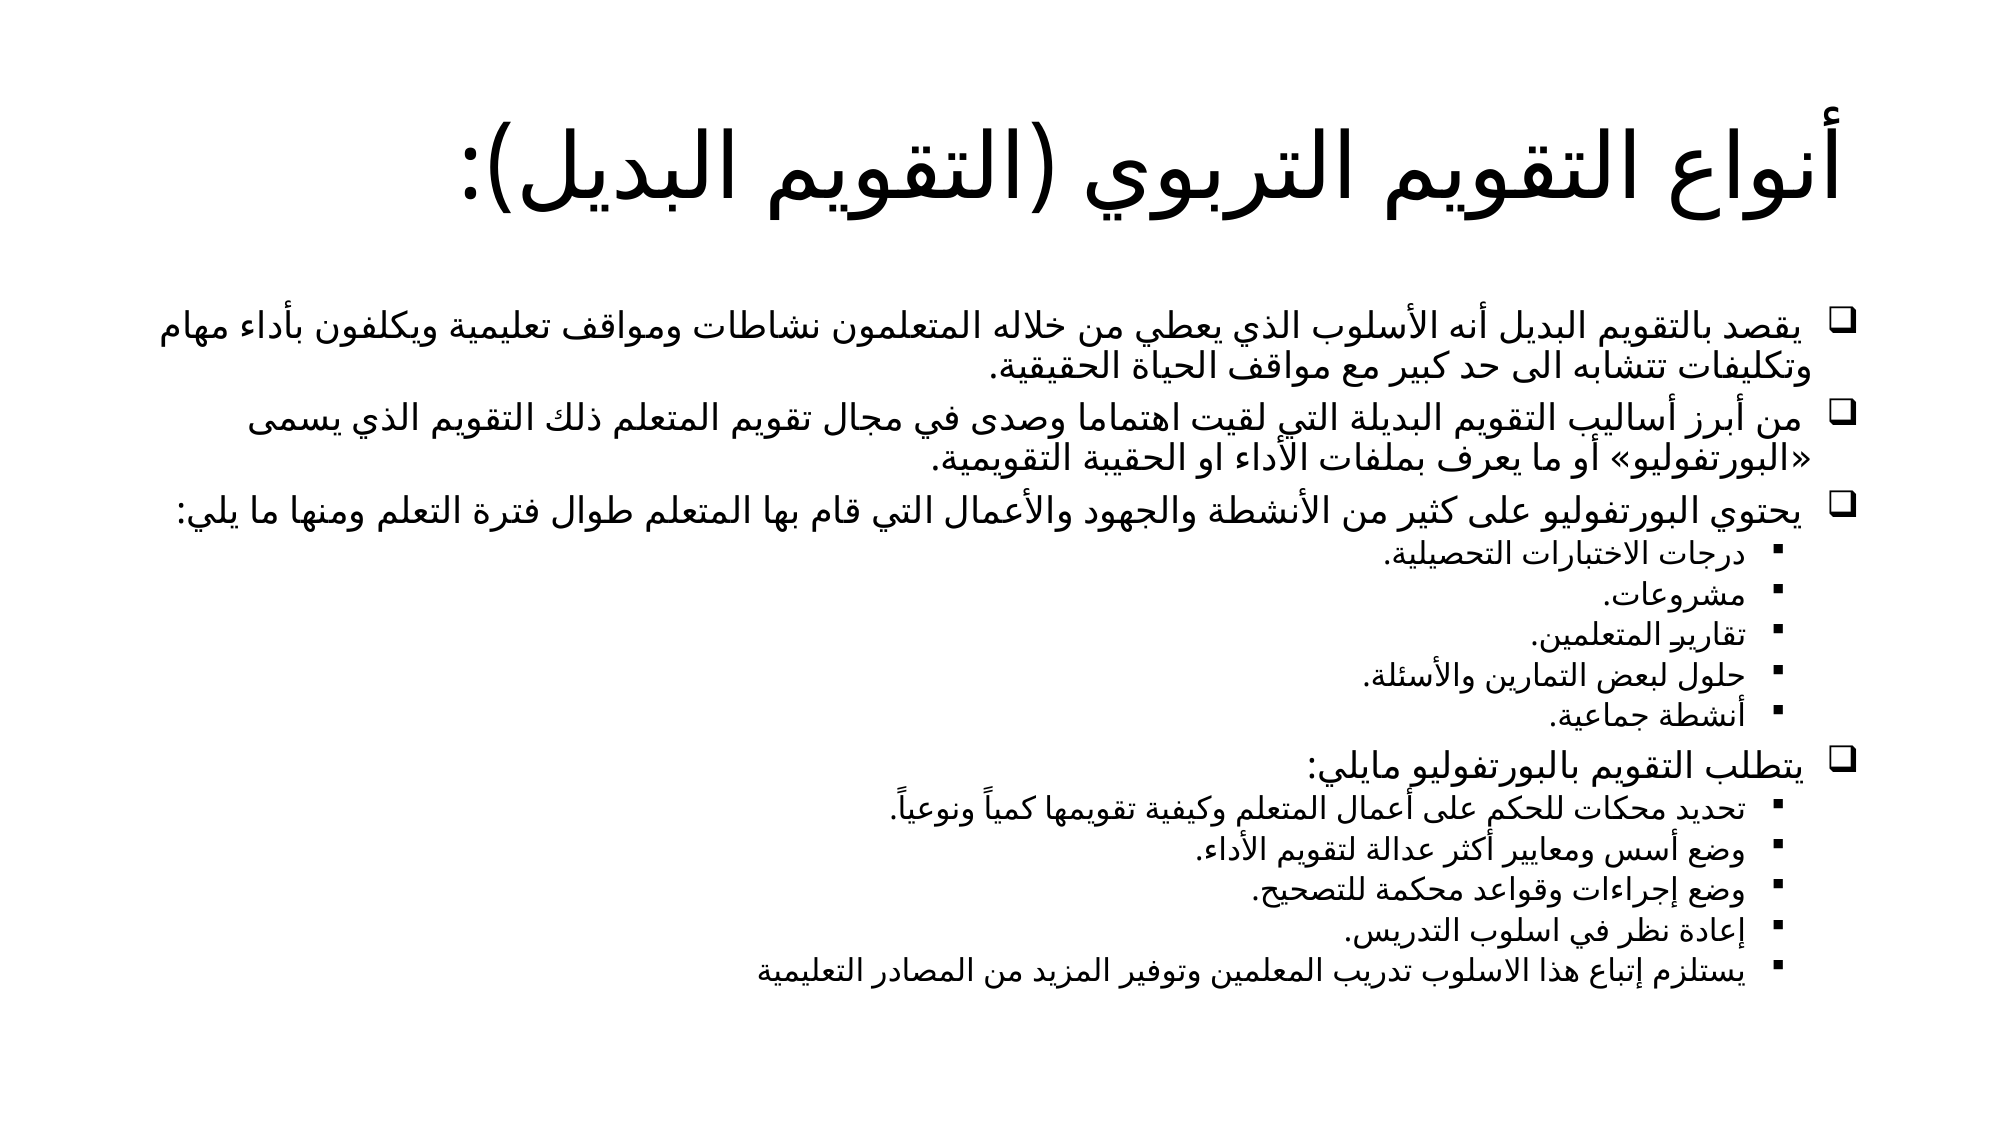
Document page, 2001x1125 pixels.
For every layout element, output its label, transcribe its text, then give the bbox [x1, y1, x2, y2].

title أنواع التقويم التربوي (التقويم البديل): [137, 59, 1863, 278]
list يقصد بالتقويم البديل أنه الأسلوب الذي يعطي من خلاله المتعلمون نشاطات ومواقف تعليمية ويكلفون بأداء مهام وتكليفات تتشابه الى حد كبير مع مواقف الحياة الحقيقية. من أبرز أساليب التقويم البديلة التي لقيت اهتماما وصدى في مجال تقويم المتعلم ذلك التقويم الذي يسمى «البورتفوليو» أو ما يعرف بملفات الأداء او الحقيبة التقويمية. يحتوي البورتفوليو على كثير من الأنشطة والجهود والأعمال التي قام بها المتعلم طوال فترة التعلم ومنها ما يلي: درجات الاختبارات التحصيلية. مشروعات. تقارير المتعلمين. حلول لبعض التمارين والأسئلة. أنشطة جماعية. يتطلب التقويم بالبورتفوليو مايلي: تحديد محكات للحكم على أعمال المتعلم وكيفية تقويمها كمياً ونوعياً. وضع أسس ومعايير أكثر عدالة لتقويم الأداء. وضع إجراءات وقواعد محكمة للتصحيح. إعادة نظر في اسلوب التدريس. يستلزم إتباع هذا الاسلوب تدريب المعلمين وتوفير المزيد من المصادر التعليمية [137, 299, 1863, 1014]
